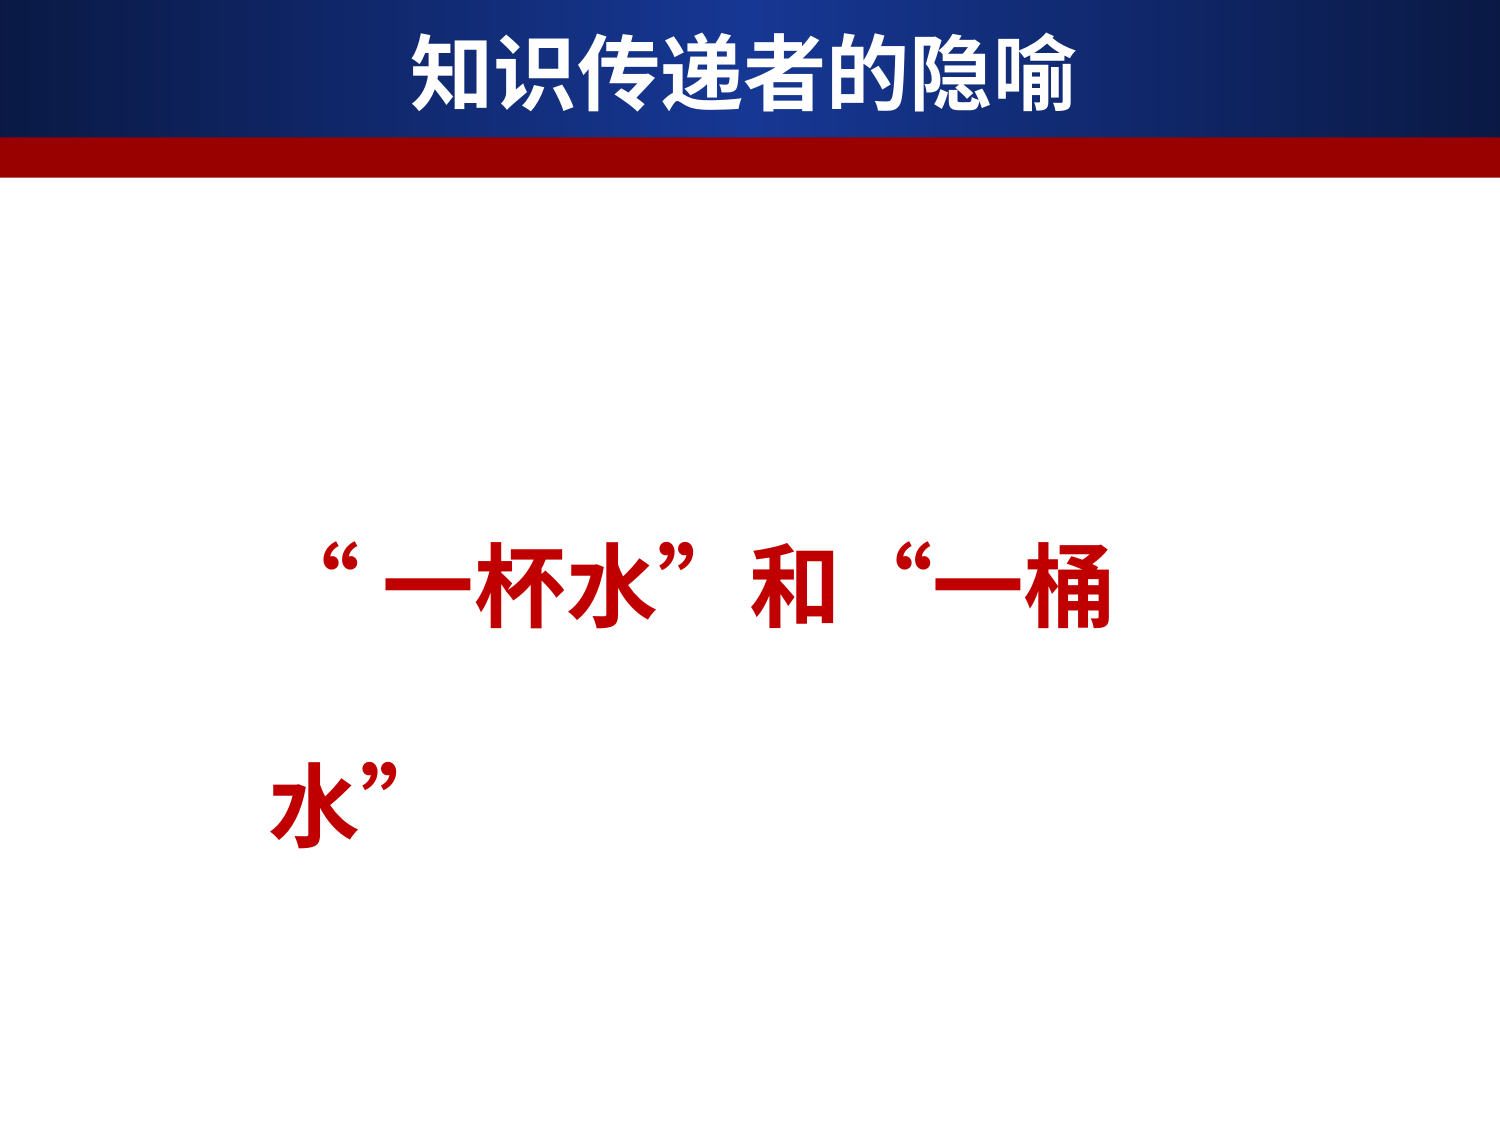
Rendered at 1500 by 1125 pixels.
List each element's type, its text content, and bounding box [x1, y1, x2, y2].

list “一杯水”和“一桶水” [253, 411, 1258, 693]
title 知识传递者的隐喻 [50, 24, 1438, 118]
